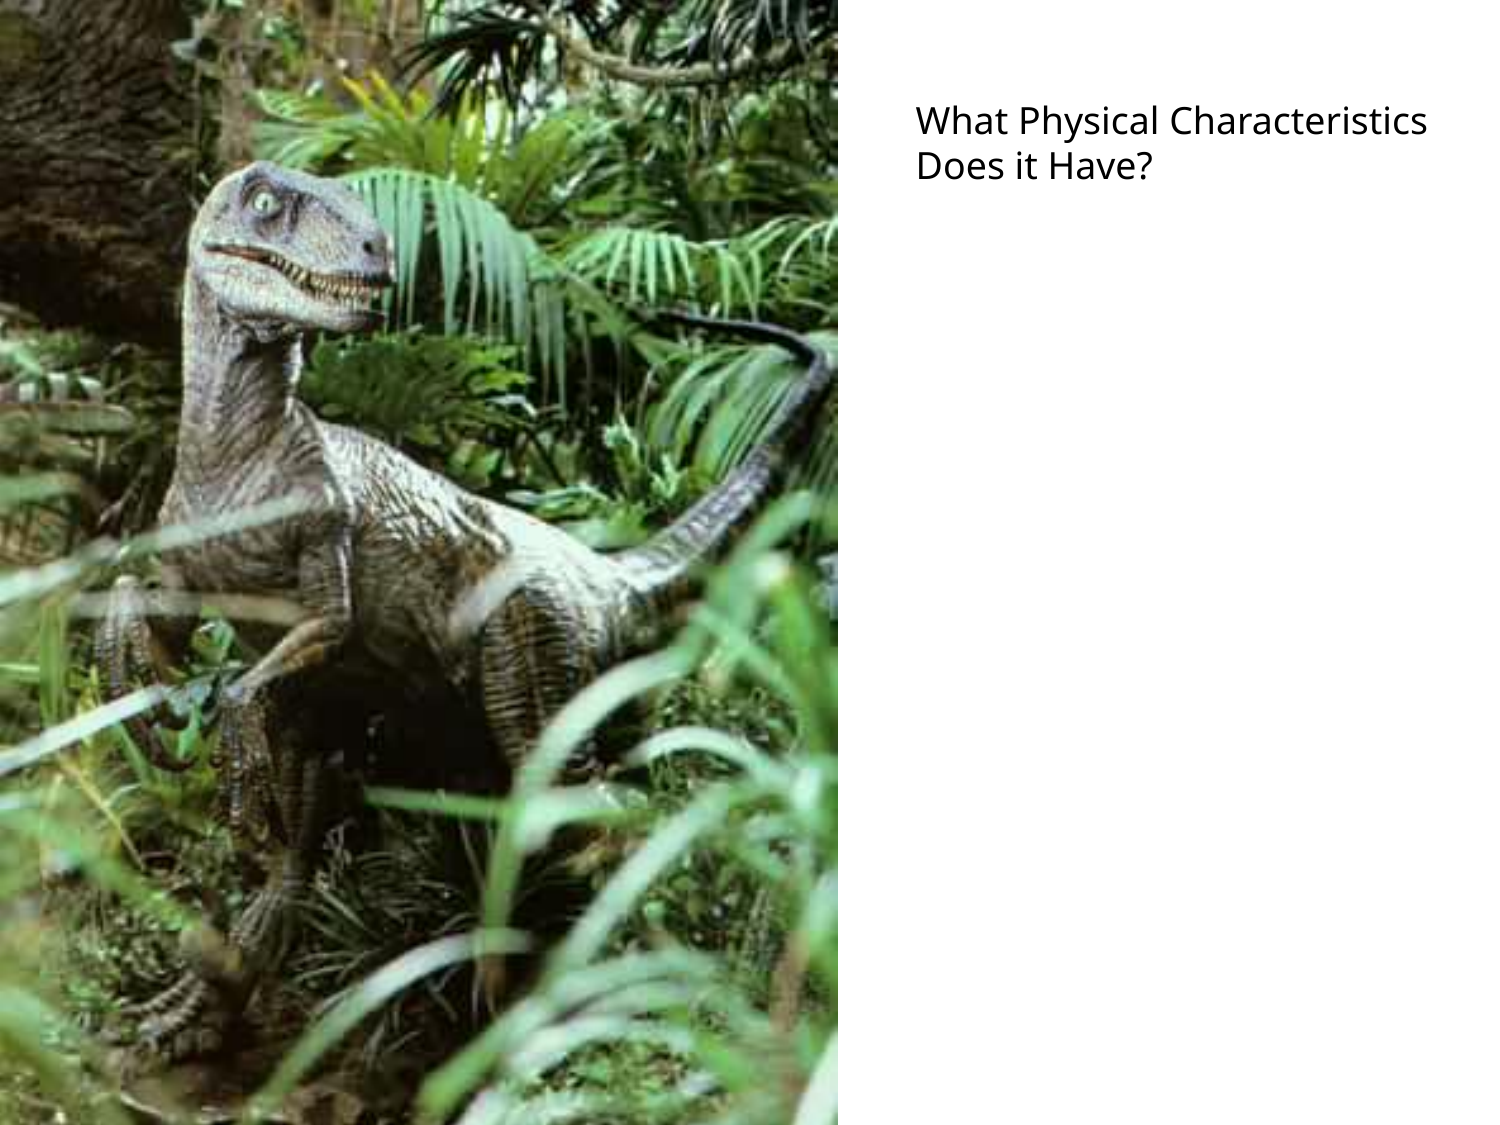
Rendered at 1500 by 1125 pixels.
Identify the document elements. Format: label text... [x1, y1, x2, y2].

text_box What Physical Characteristics Does it Have? [900, 89, 1467, 239]
picture [0, 0, 838, 1125]
